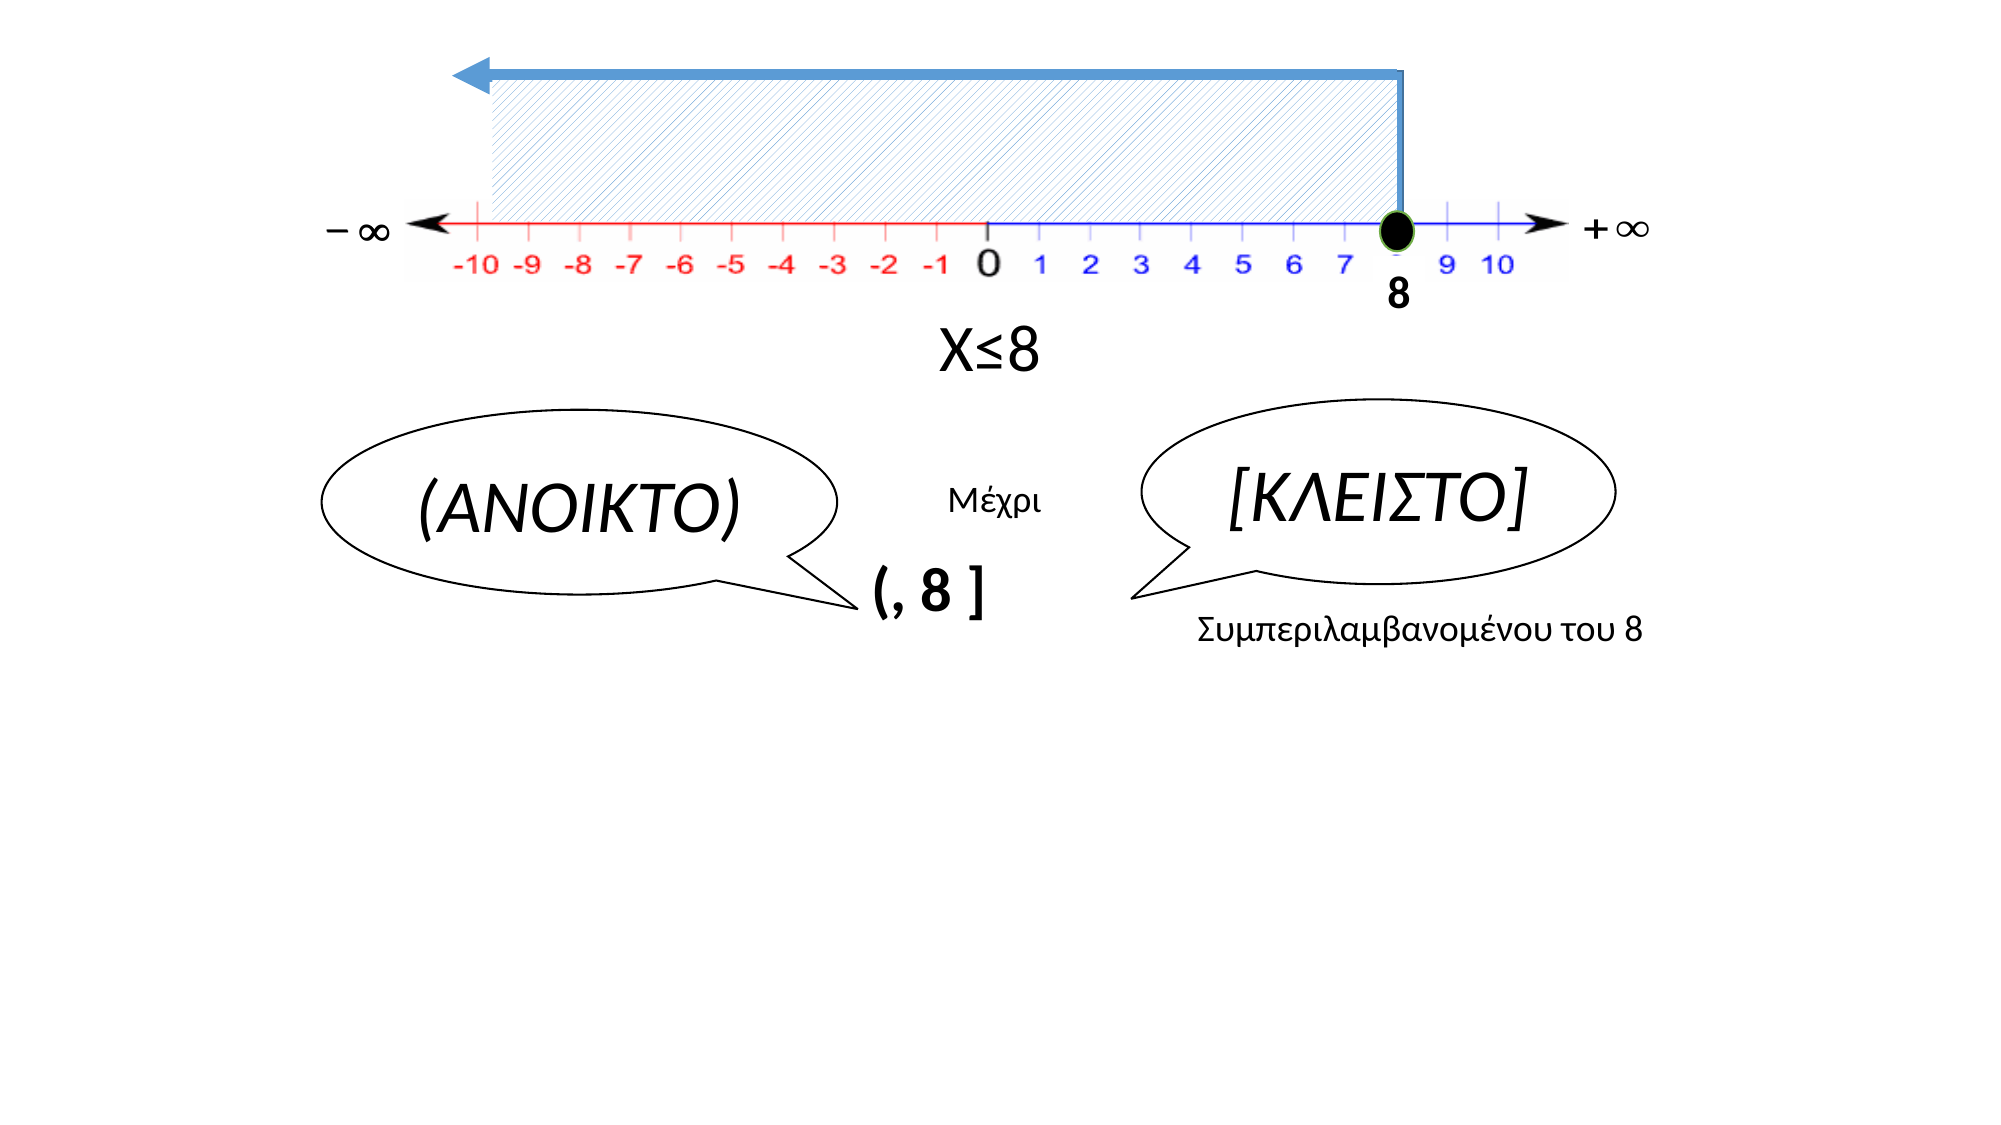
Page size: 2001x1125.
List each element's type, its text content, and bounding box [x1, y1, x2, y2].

text_box X≤8 [925, 297, 1057, 393]
text_box (ΑΝΟΙΚΤΟ) [320, 408, 859, 611]
text_box [ΚΛΕΙΣΤΟ] [1130, 398, 1617, 600]
text_box [1397, 70, 1404, 199]
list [404, 199, 1569, 282]
text_box 8 [1372, 282, 1426, 326]
text_box Μέχρι [932, 467, 1057, 528]
text_box [491, 79, 1398, 199]
text_box Συμπεριλαμβανομένου του 8 [1182, 596, 1659, 657]
